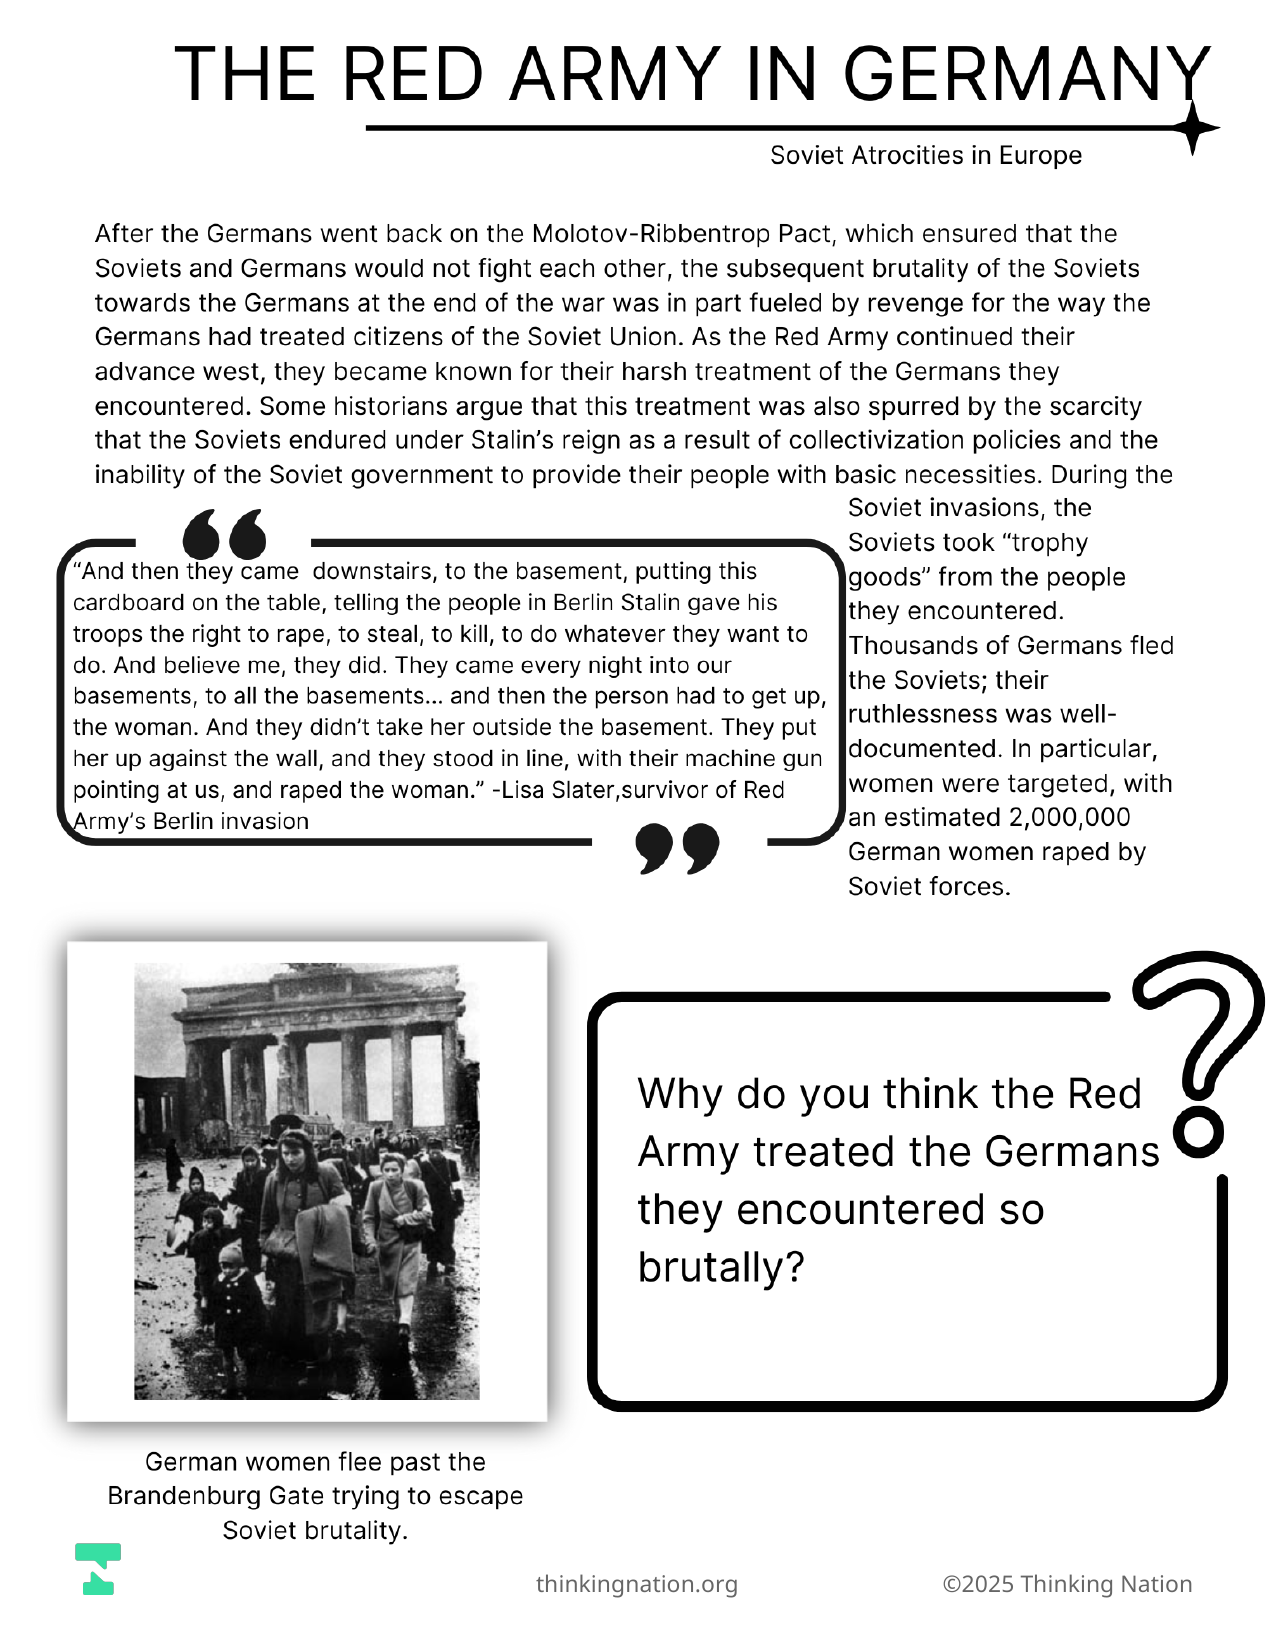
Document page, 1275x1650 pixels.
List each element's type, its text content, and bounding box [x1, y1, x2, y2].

text_box thinkingnation.org [486, 1553, 789, 1605]
picture [0, 0, 1275, 1650]
text_box ©2025 Thinking Nation [907, 1553, 1210, 1605]
